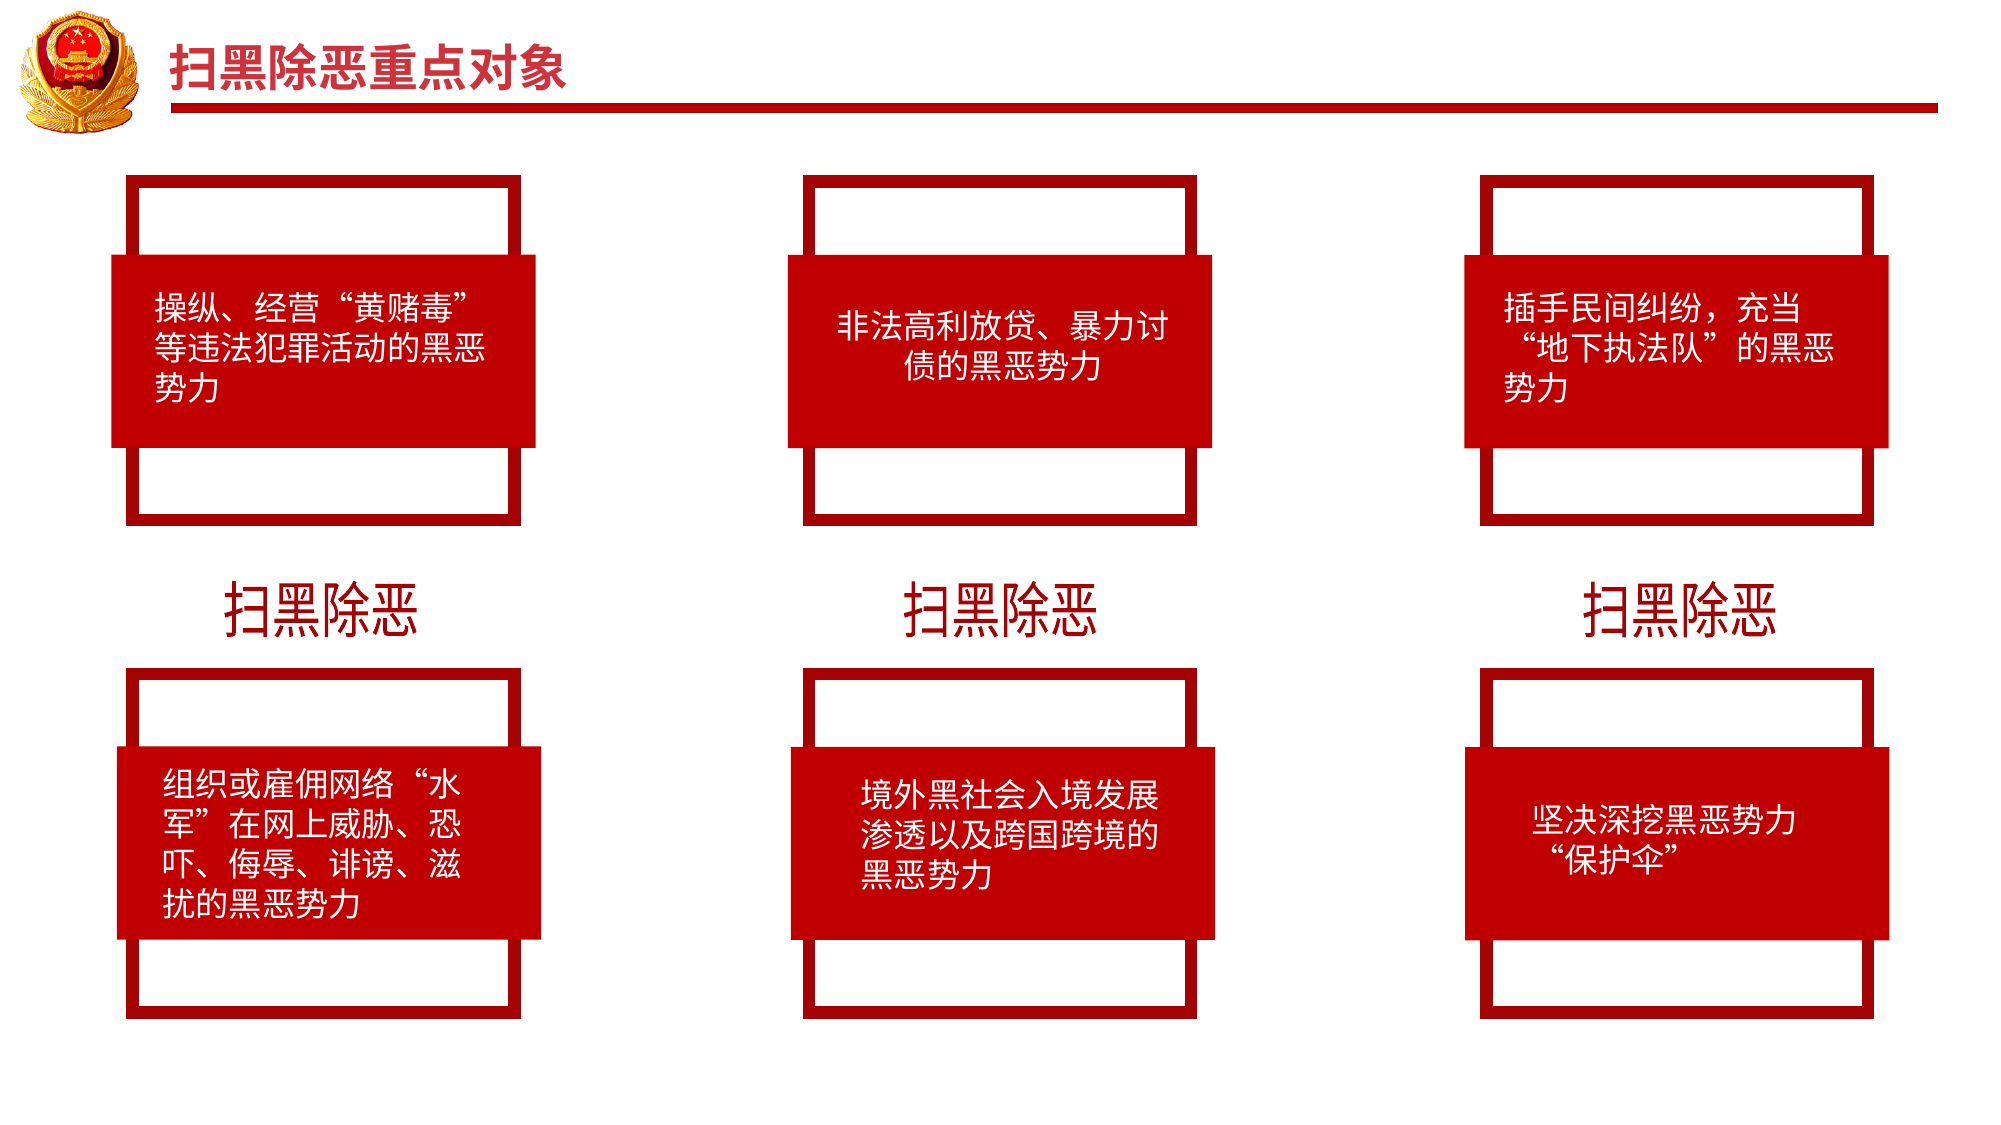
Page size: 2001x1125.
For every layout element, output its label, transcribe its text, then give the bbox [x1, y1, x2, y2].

text_box 组织或雇佣网络“水军”在网上威胁、恐吓、侮辱、诽谤、滋扰的黑恶势力 [147, 756, 499, 931]
text_box 插手民间纠纷，充当“地下执法队”的黑恶势力 [1489, 279, 1870, 415]
text_box [1485, 449, 1869, 521]
text_box 境外黑社会入境发展渗透以及跨国跨境的黑恶势力 [845, 767, 1205, 902]
text_box [132, 448, 515, 521]
text_box [1485, 941, 1869, 1014]
text_box [808, 449, 1192, 521]
picture [19, 10, 139, 134]
text_box [808, 673, 1192, 746]
text_box [790, 746, 1216, 940]
text_box [1464, 255, 1889, 449]
text_box [808, 181, 1192, 254]
text_box [1485, 181, 1869, 255]
text_box [111, 254, 536, 448]
text_box [787, 254, 1213, 449]
text_box [1465, 747, 1890, 941]
text_box [171, 103, 1938, 113]
text_box 扫黑除恶重点对象 [153, 28, 583, 104]
text_box [1485, 673, 1869, 747]
text_box [132, 940, 515, 1014]
text_box [132, 181, 515, 254]
text_box [132, 673, 515, 746]
text_box 非法高利放贷、暴力讨债的黑恶势力 [820, 297, 1187, 393]
text_box 操纵、经营“黄赌毒”等违法犯罪活动的黑恶势力 [139, 279, 519, 415]
text_box [808, 940, 1192, 1014]
text_box [116, 746, 542, 940]
text_box 坚决深挖黑恶势力“保护伞” [1517, 791, 1842, 887]
